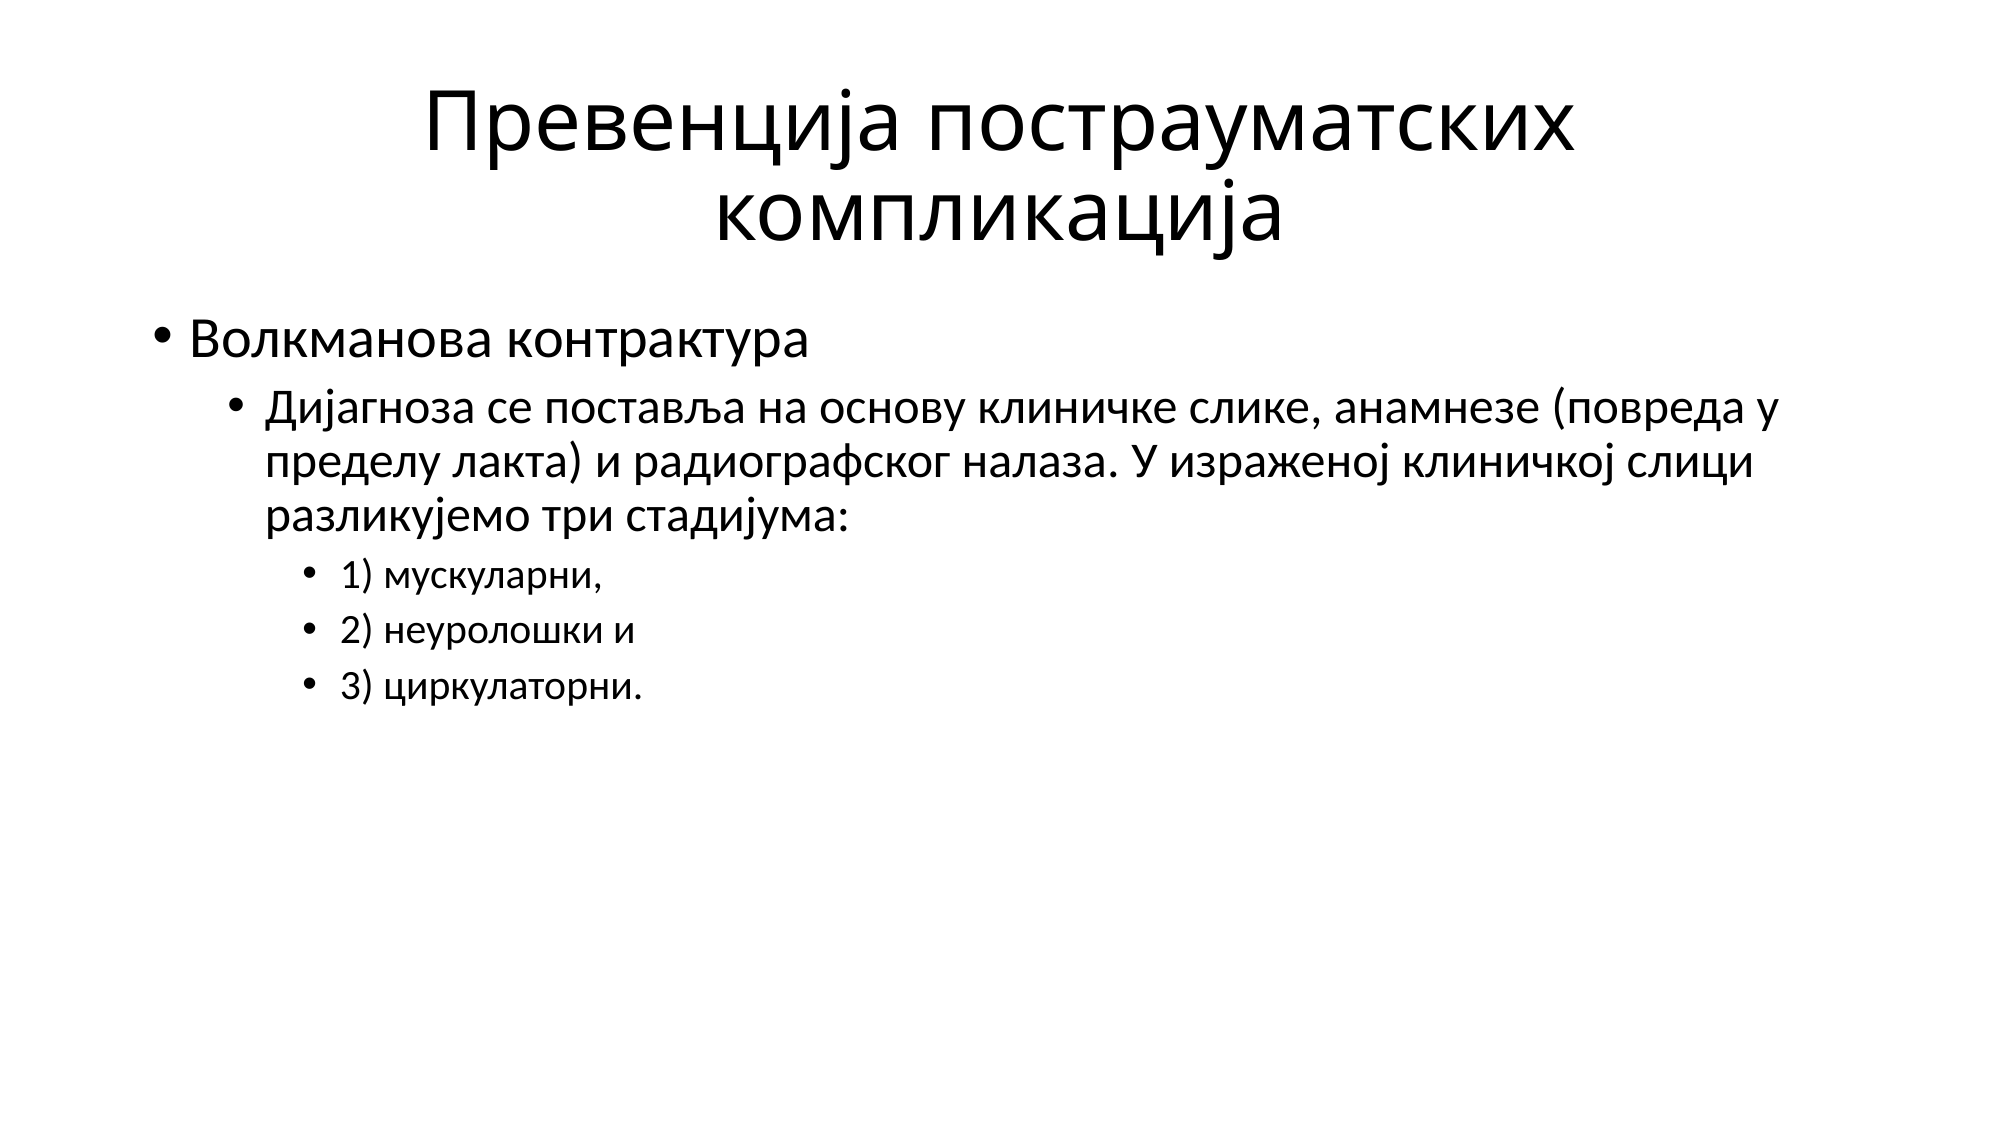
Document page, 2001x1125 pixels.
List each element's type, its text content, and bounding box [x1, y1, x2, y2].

title Превенција пострауматских компликација [137, 59, 1863, 278]
list Волкманова контрактура Дијагноза се поставља на основу клиничке слике, анамнезе (повреда у пределу лакта) и радиографског налаза. У израженој клиничкој слици разликујемо три стадијума: 1) мускуларни, 2) неуролошки и 3) циркулаторни. [137, 299, 1863, 1014]
